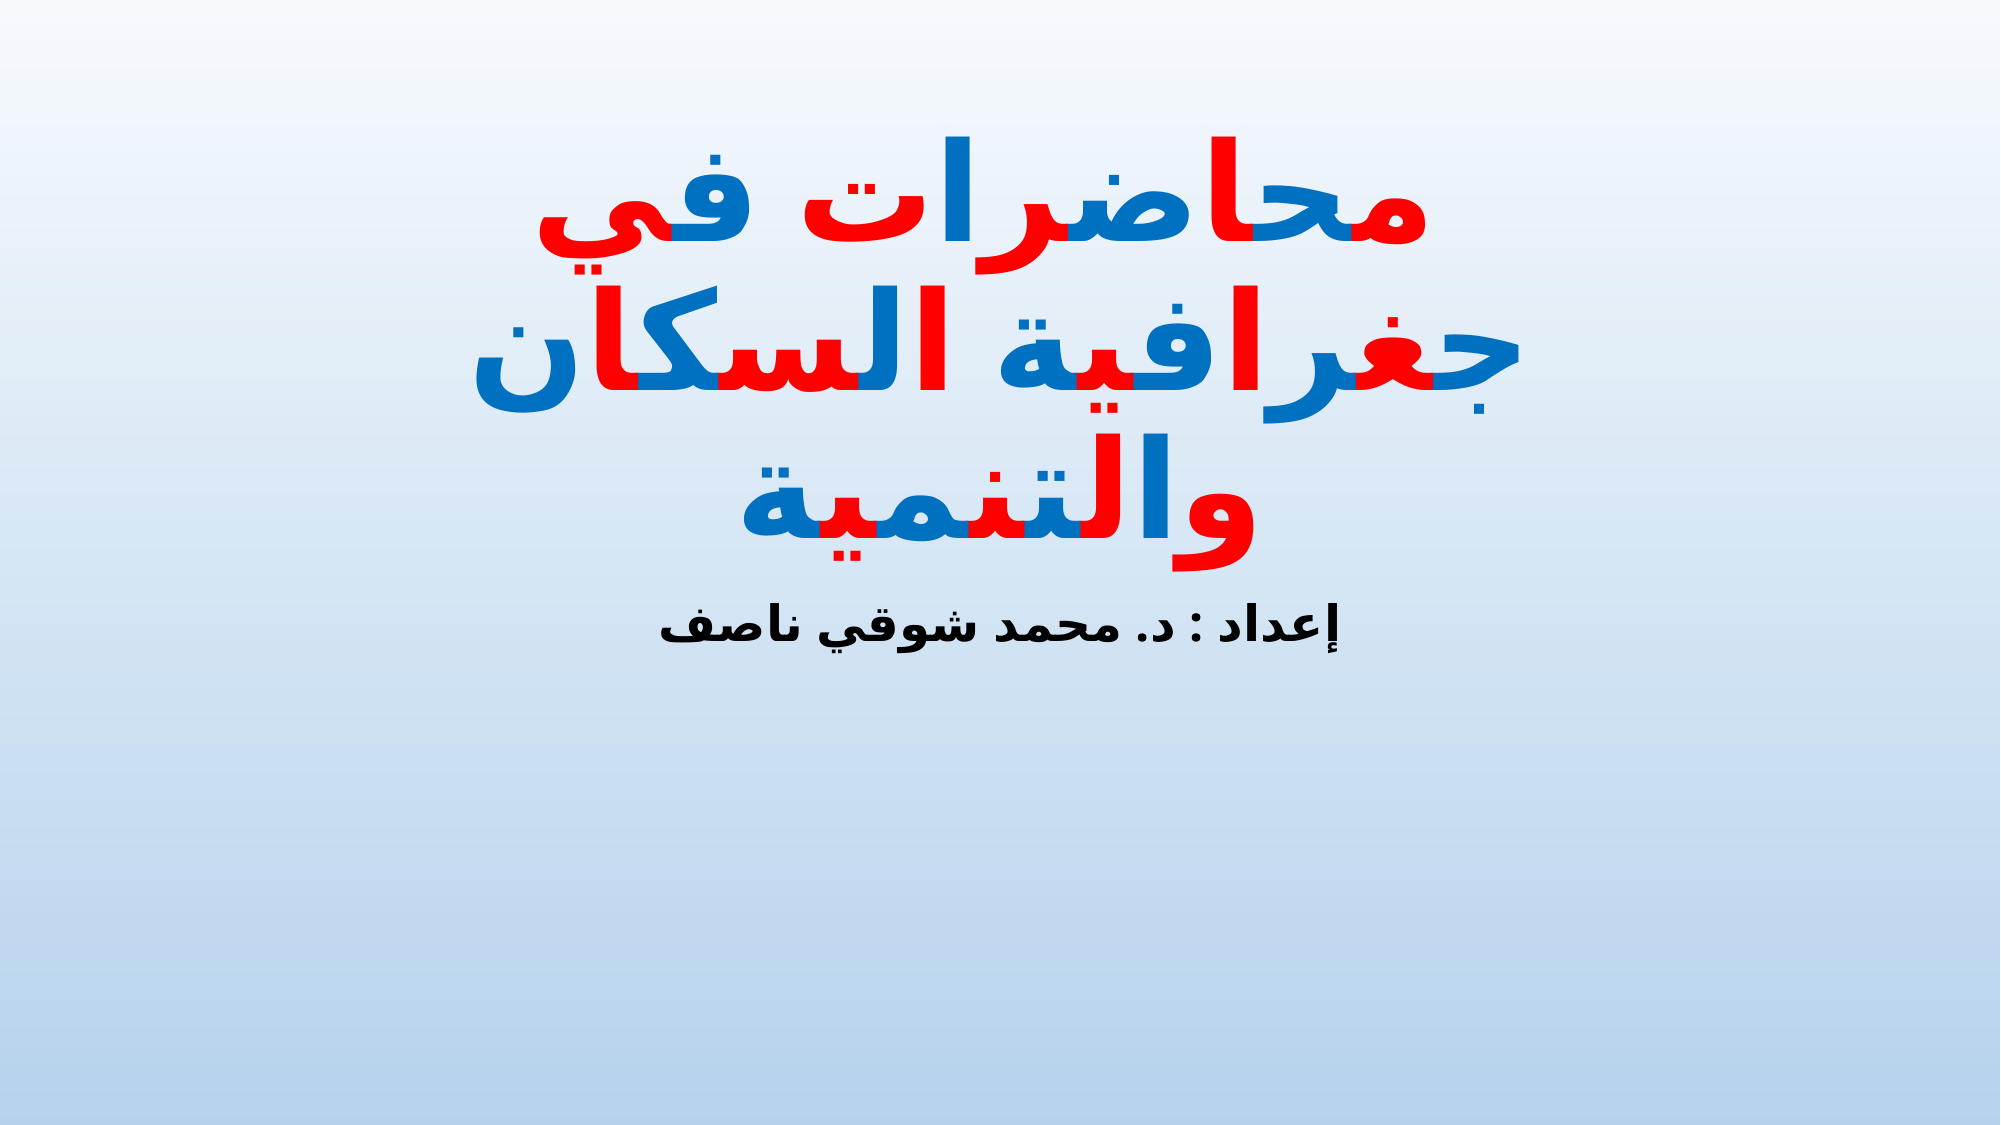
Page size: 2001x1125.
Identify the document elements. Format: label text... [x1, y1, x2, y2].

title محاضرات في جغرافية السكان والتنمية [249, 184, 1750, 576]
subtitle إعداد : د. محمد شوقي ناصف [249, 590, 1750, 863]
